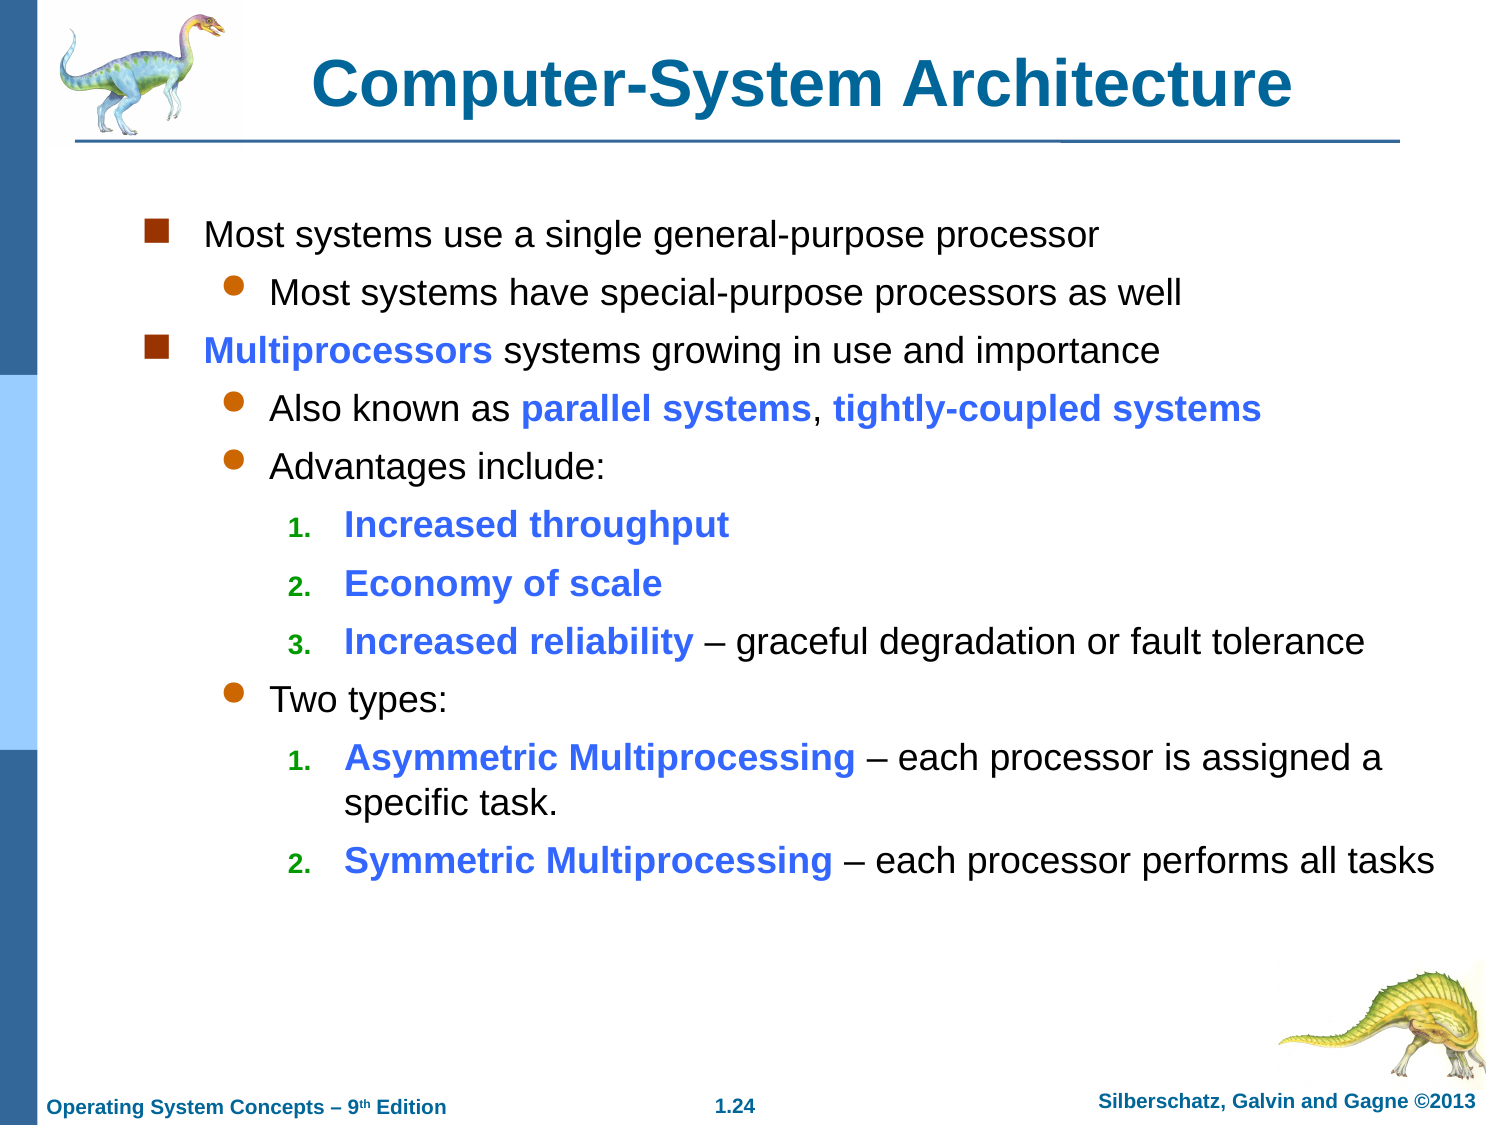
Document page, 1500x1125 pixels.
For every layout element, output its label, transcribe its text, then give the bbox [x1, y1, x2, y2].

picture [46, 0, 243, 149]
list Most systems use a single general-purpose processor Most systems have special-purpose processors as well Multiprocessors systems growing in use and importance Also known as parallel systems, tightly-coupled systems Advantages include: Increased throughput Economy of scale Increased reliability – graceful degradation or fault tolerance Two types: Asymmetric Multiprocessing – each processor is assigned a specific task. Symmetric Multiprocessing – each processor performs all tasks [132, 202, 1500, 1001]
title Computer-System Architecture [180, 32, 1426, 128]
picture [1275, 1001, 1486, 1090]
